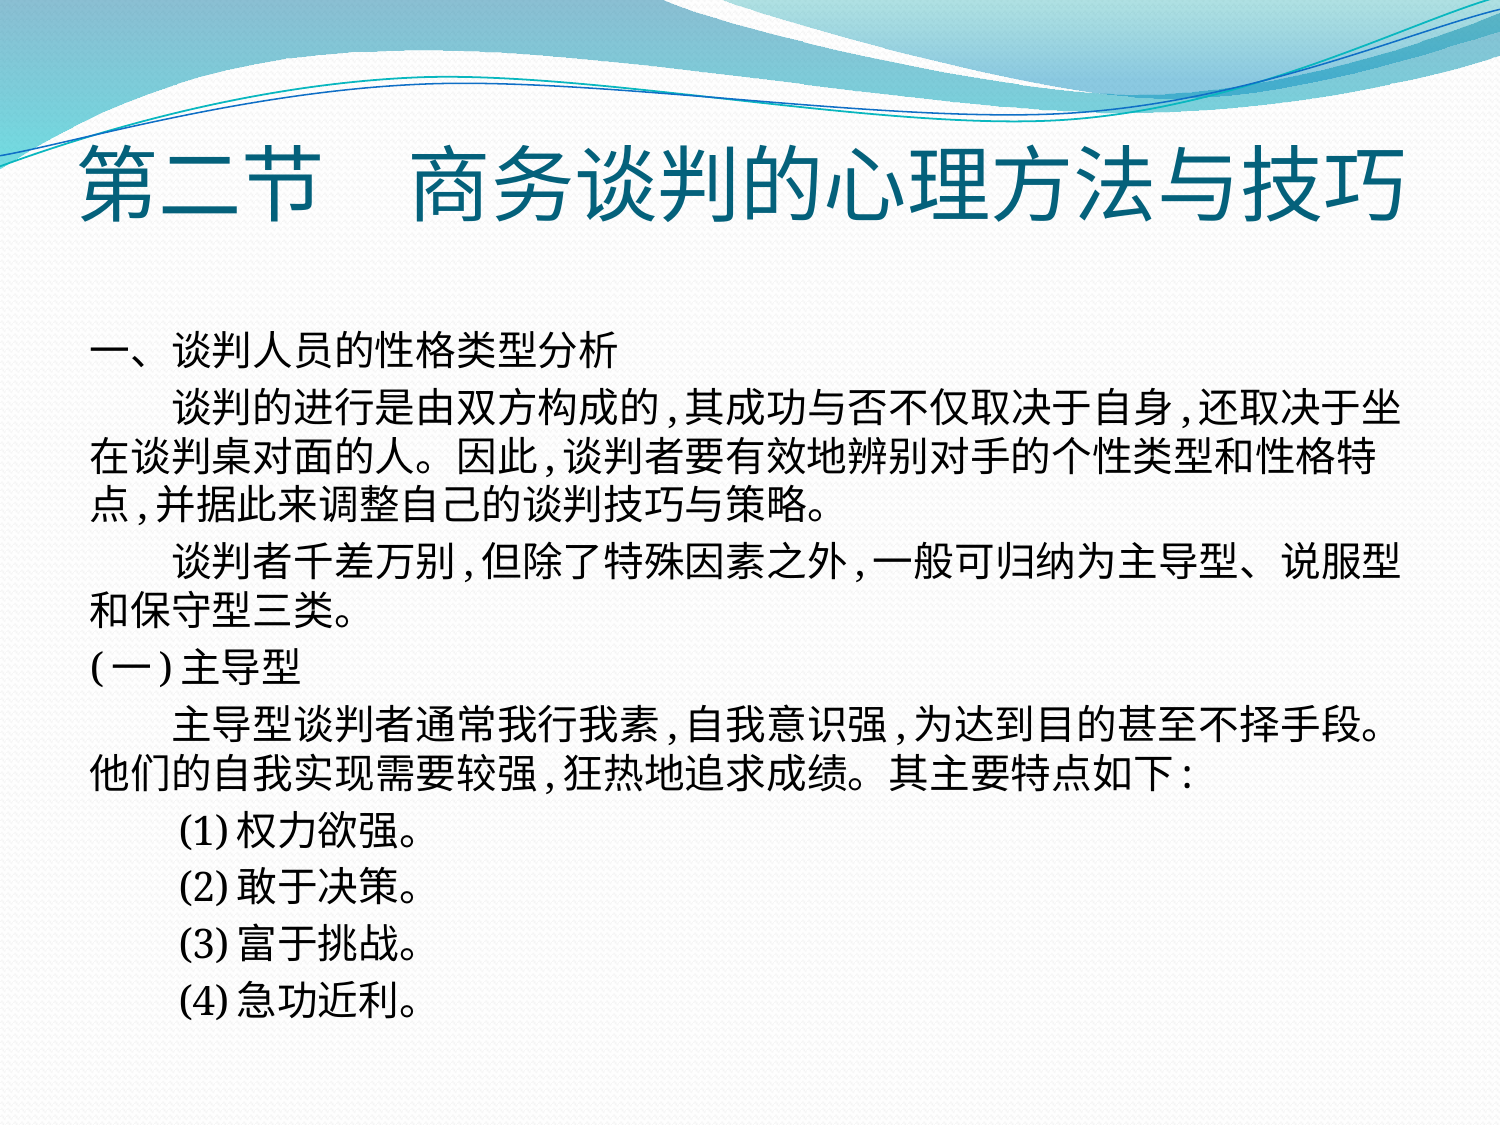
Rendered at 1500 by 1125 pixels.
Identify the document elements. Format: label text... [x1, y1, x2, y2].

list 一、谈判人员的性格类型分析 谈判的进行是由双方构成的,其成功与否不仅取决于自身,还取决于坐在谈判桌对面的人。因此,谈判者要有效地辨别对手的个性类型和性格特点,并据此来调整自己的谈判技巧与策略。 谈判者千差万别,但除了特殊因素之外,一般可归纳为主导型、说服型和保守型三类。 (一)主导型 主导型谈判者通常我行我素,自我意识强,为达到目的甚至不择手段。他们的自我实现需要较强,狂热地追求成绩。其主要特点如下: (1)权力欲强。 (2)敢于决策。 (3)富于挑战。 (4)急功近利。 [75, 317, 1425, 1038]
title 第二节 商务谈判的心理方法与技巧 [75, 115, 1425, 232]
